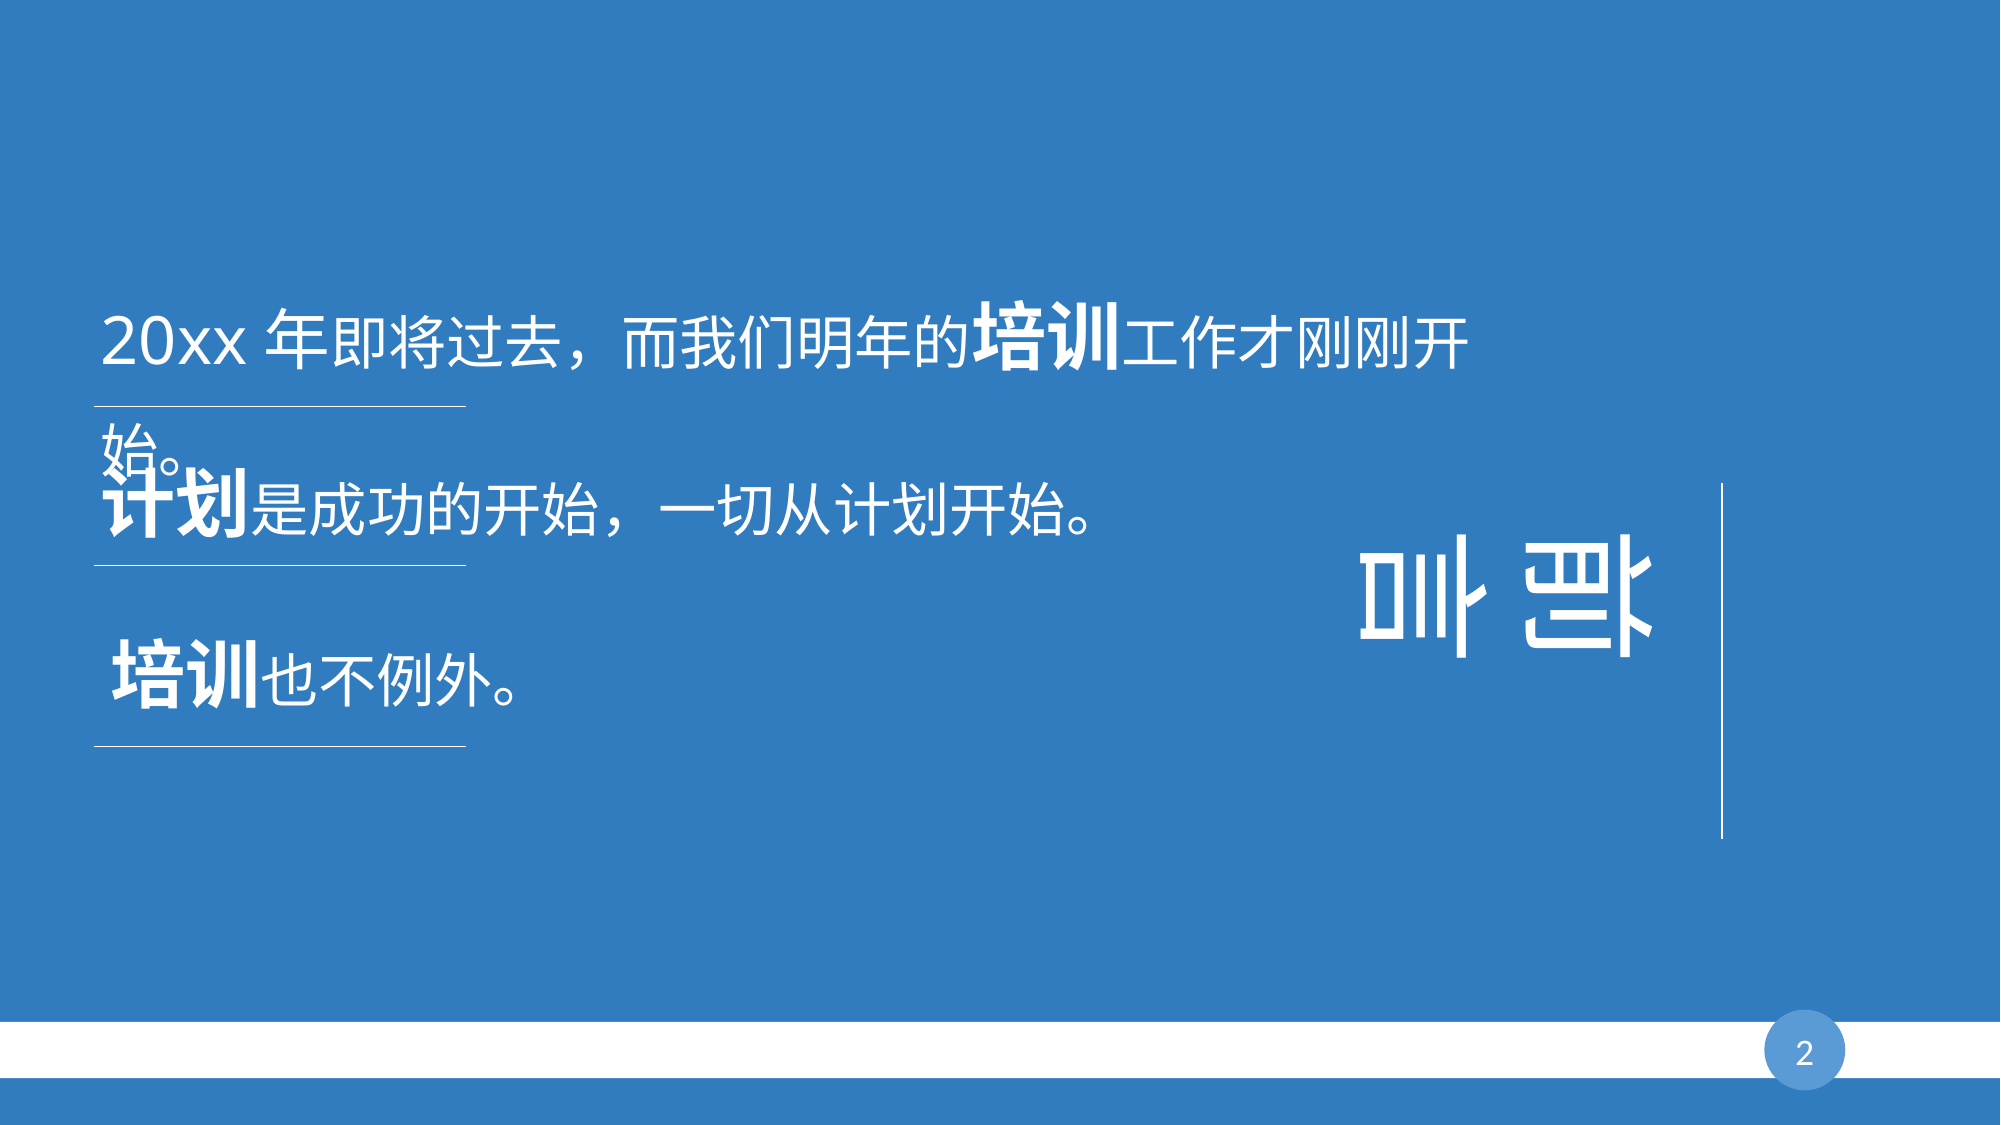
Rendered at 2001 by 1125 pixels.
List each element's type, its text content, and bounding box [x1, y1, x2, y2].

text_box 计划是成功的开始，一切从计划开始。 [85, 403, 1235, 561]
text_box 前言 [1484, 512, 1682, 810]
list 培训也不例外。 [95, 575, 885, 738]
text_box 20xx年即将过去，而我们明年的培训工作才刚刚开始。 [85, 237, 1574, 390]
